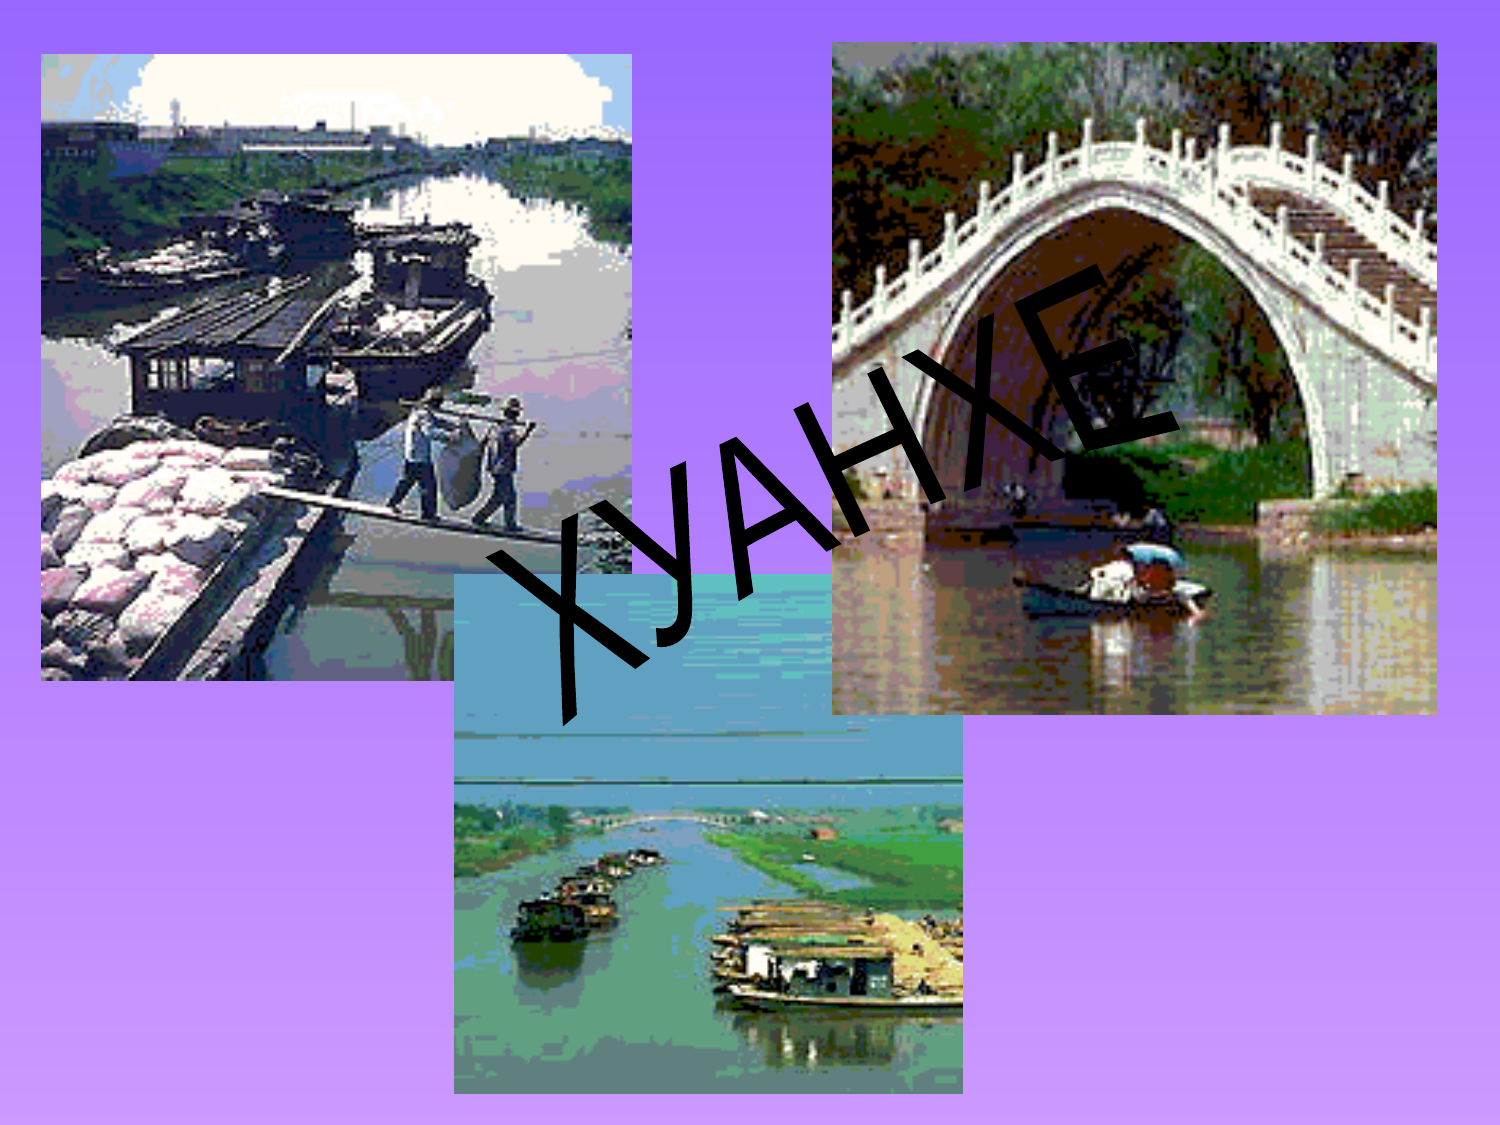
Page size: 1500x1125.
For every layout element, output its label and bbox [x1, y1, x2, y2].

picture [454, 42, 1437, 1095]
list [40, 54, 632, 681]
